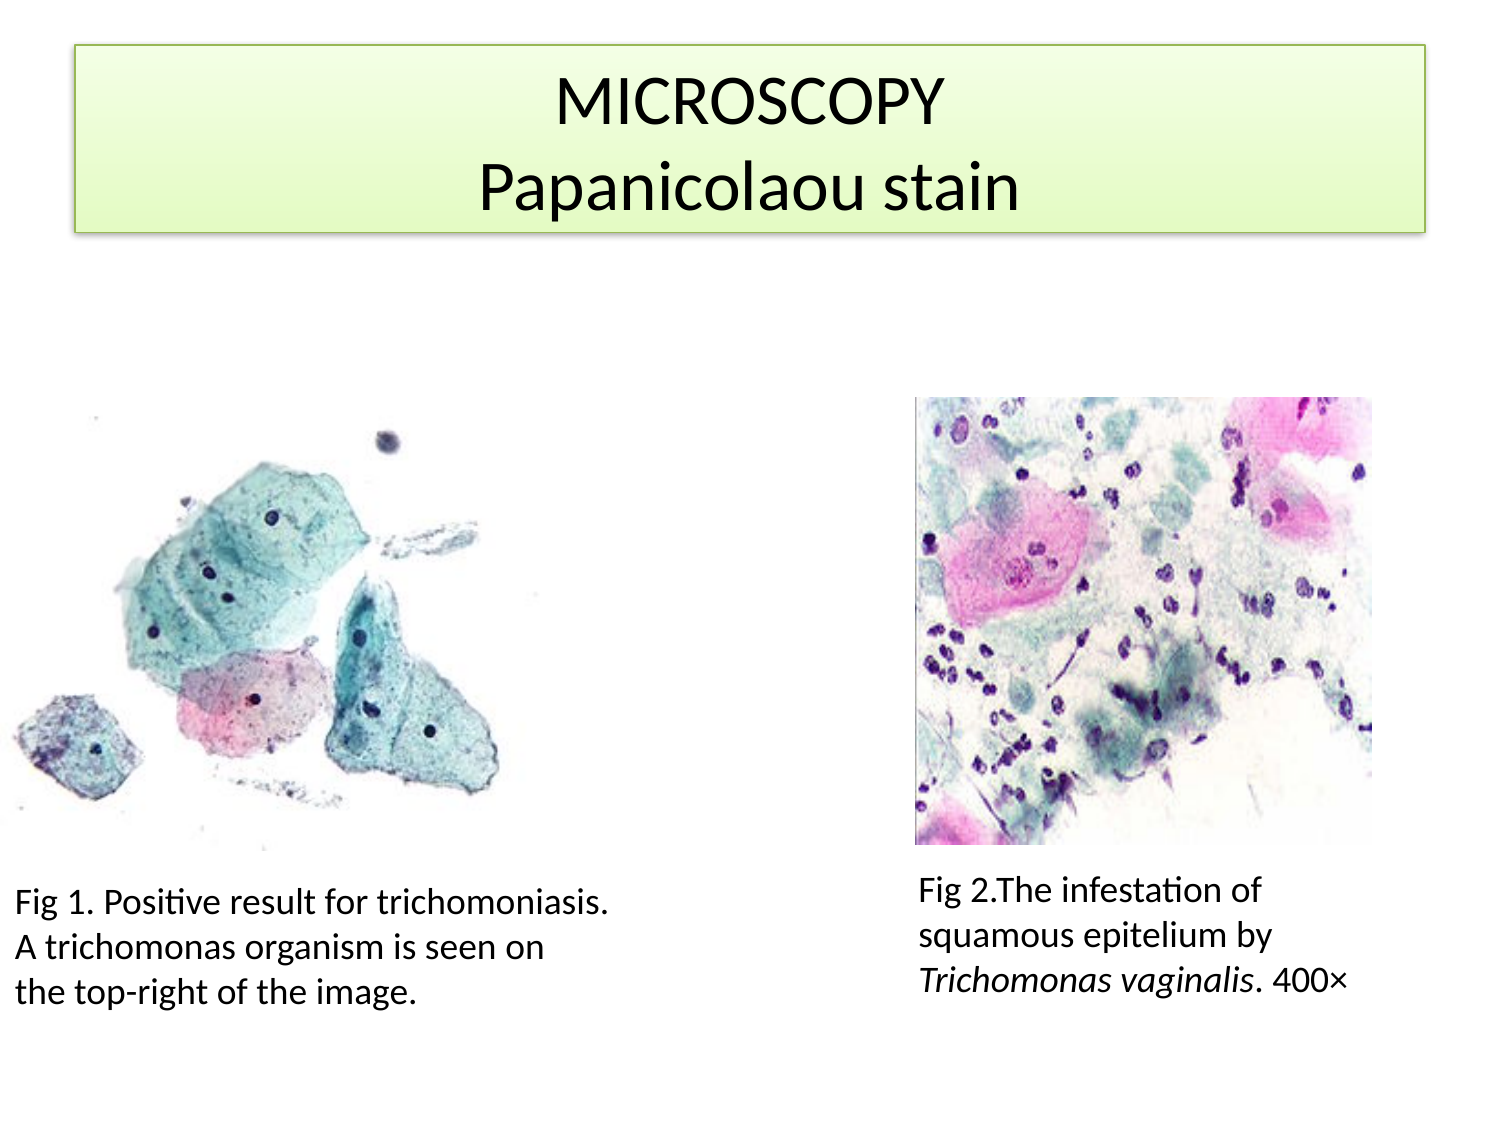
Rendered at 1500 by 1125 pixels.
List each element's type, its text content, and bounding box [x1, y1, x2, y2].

title MICROSCOPY Papanicolaou stain [74, 44, 1426, 233]
picture [915, 396, 1372, 845]
text_box Fig 1. Positive result for trichomoniasis. A trichomonas organism is seen on the top-right of the image. [0, 869, 656, 1020]
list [0, 373, 547, 852]
text_box Fig 2.The infestation of squamous epitelium by Trichomonas vaginalis. 400× [903, 857, 1436, 1008]
